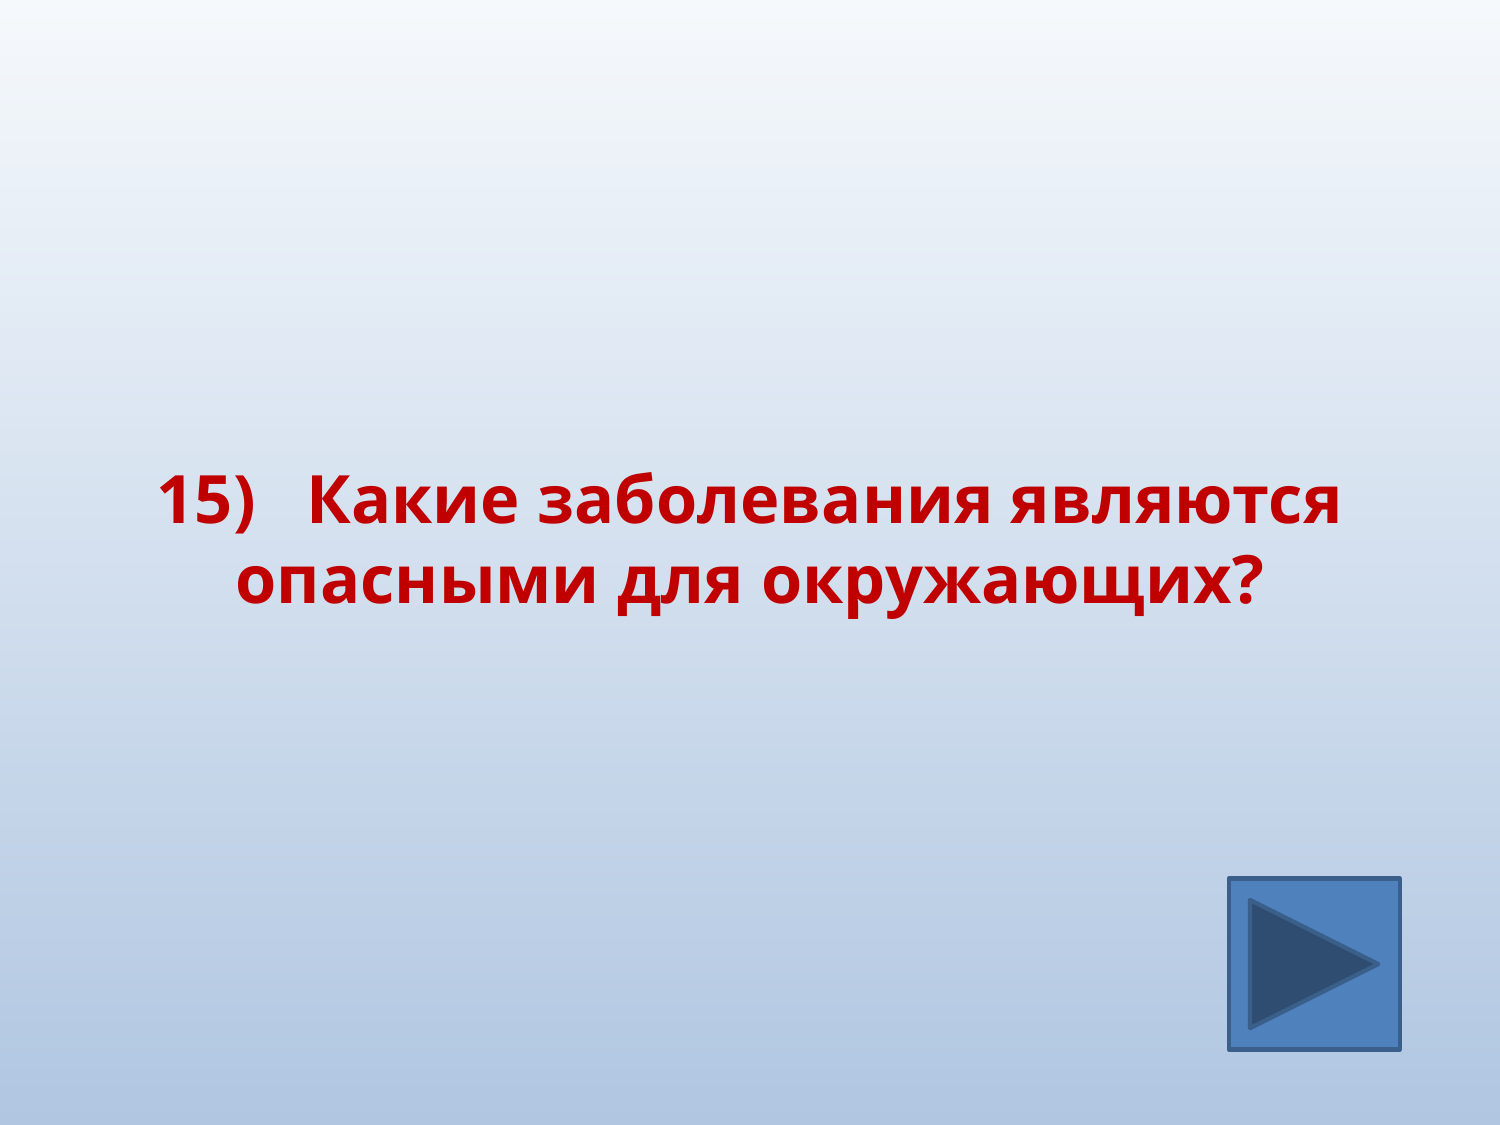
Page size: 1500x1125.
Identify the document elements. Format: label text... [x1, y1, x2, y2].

text_box [1227, 876, 1402, 1052]
list 15) Какие заболевания являются опасными для окружающих? [75, 262, 1425, 1005]
